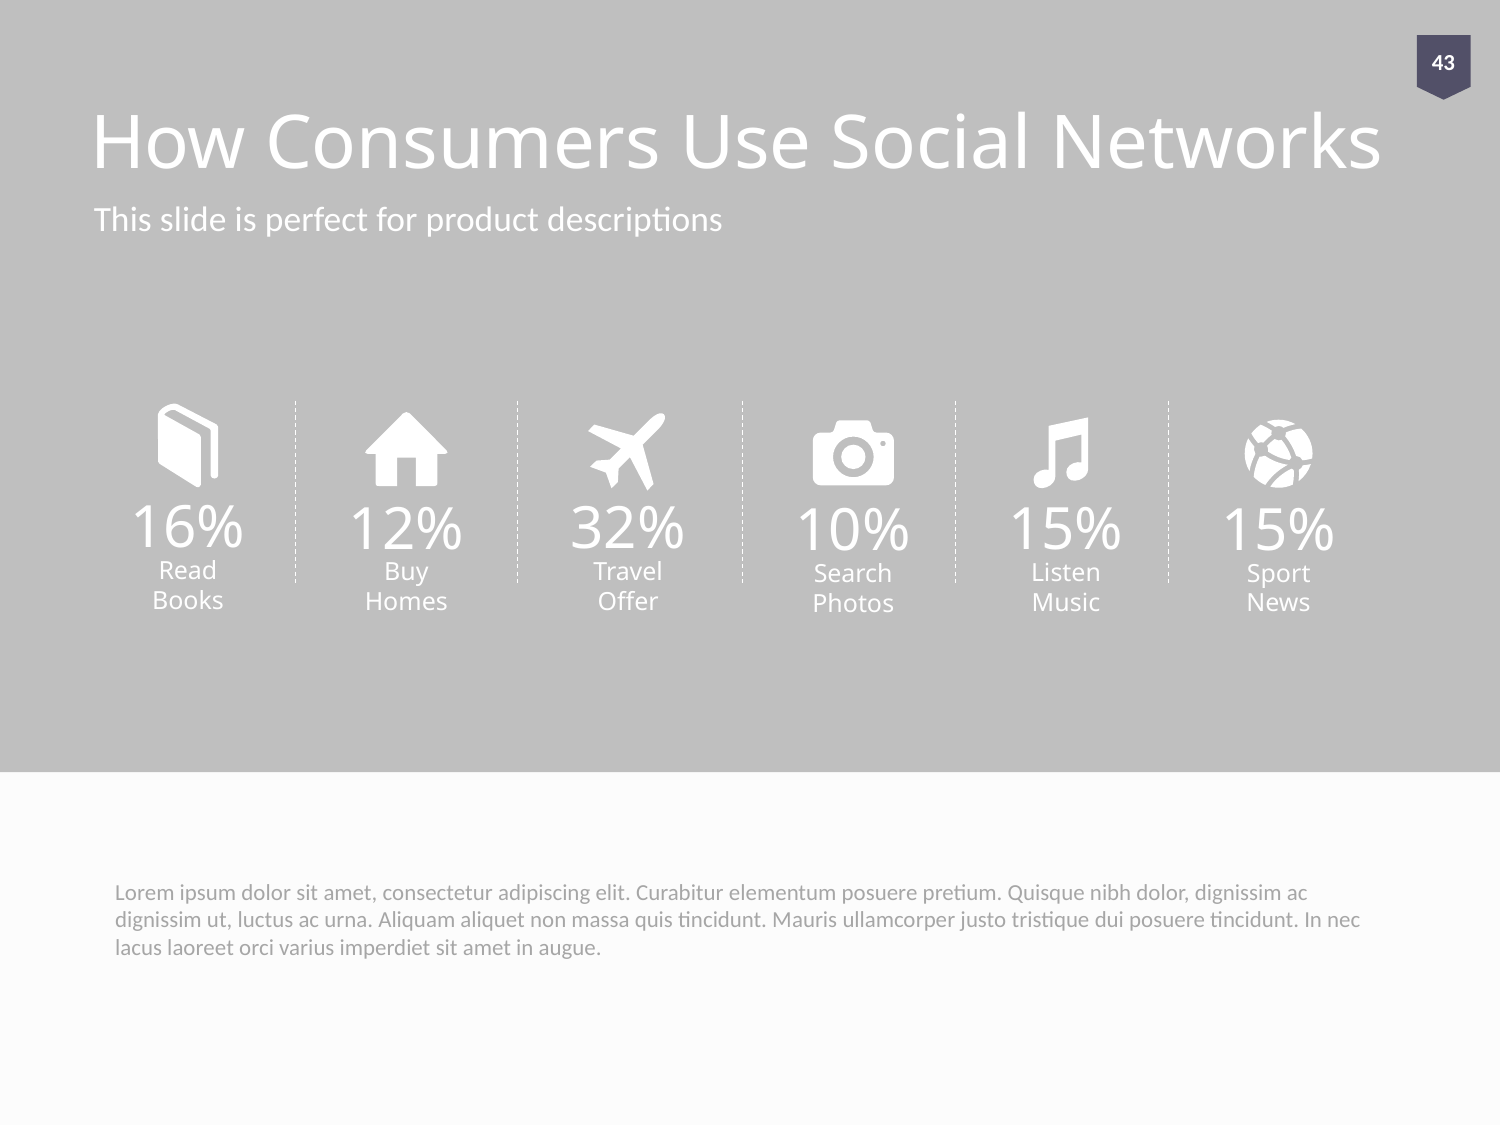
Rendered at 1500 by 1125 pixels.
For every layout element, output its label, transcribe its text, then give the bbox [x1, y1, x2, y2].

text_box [1202, 419, 1355, 597]
text_box Lorem ipsum dolor sit amet, consectetur adipiscing elit. Curabitur elementum posuere pretium. Quisque nibh dolor, dignissim ac dignissim ut, luctus ac urna. Aliquam aliquet non massa quis tincidunt. Mauris ullamcorper justo tristique dui posuere tincidunt. In nec lacus laoreet orci varius imperdiet sit amet in augue. [100, 869, 1412, 1004]
text_box This slide is perfect for product descriptions [78, 177, 1429, 257]
text_box 43 [1414, 33, 1473, 102]
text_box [552, 409, 705, 596]
text_box [0, 0, 1500, 774]
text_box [111, 401, 265, 594]
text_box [330, 411, 483, 596]
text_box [761, 420, 946, 597]
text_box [982, 417, 1150, 597]
title How Consumers Use Social Networks [75, 45, 1425, 233]
